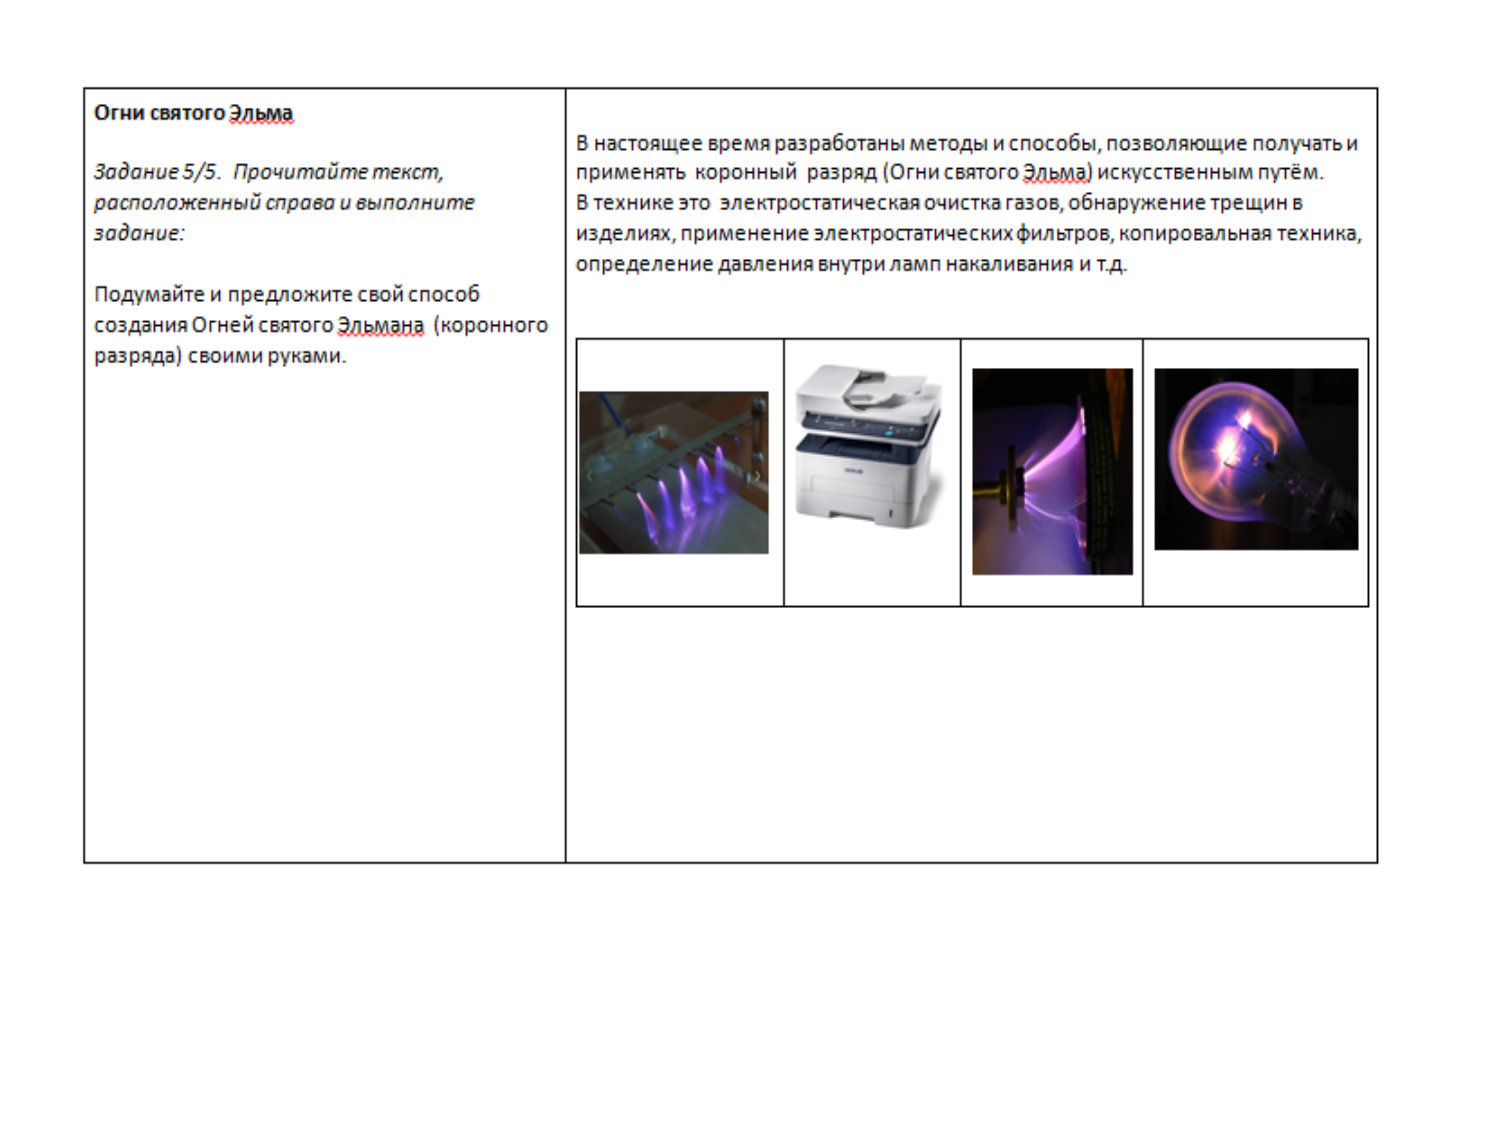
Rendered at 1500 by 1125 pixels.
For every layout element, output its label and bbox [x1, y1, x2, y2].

list [62, 30, 1412, 926]
